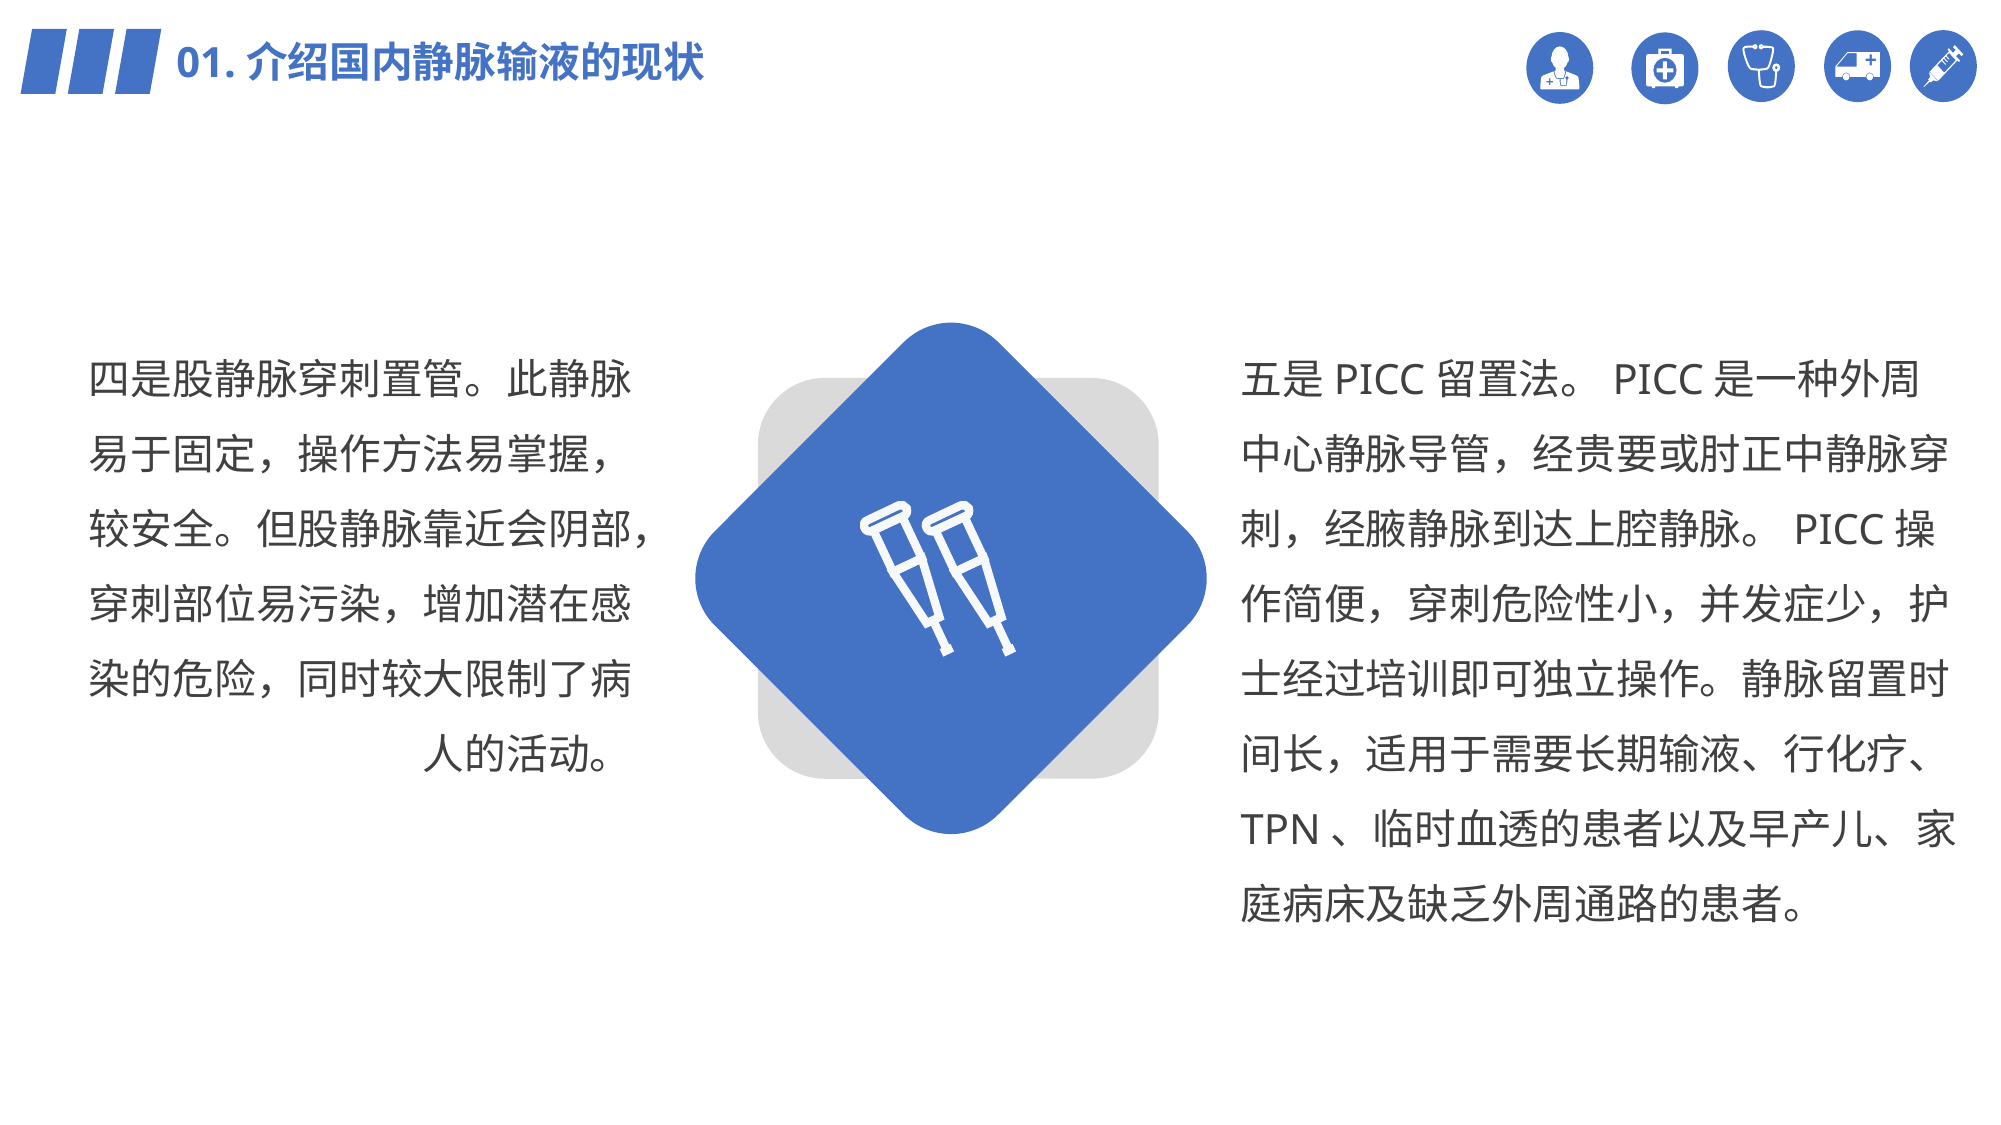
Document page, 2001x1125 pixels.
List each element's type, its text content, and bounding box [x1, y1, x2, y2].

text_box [750, 377, 1159, 779]
text_box 五是PICC留置法。PICC是一种外周中心静脉导管，经贵要或肘正中静脉穿刺，经腋静脉到达上腔静脉。PICC操作简便，穿刺危险性小，并发症少，护士经过培训即可独立操作。静脉留置时间长，适用于需要长期输液、行化疗、TPN、临时血透的患者以及早产儿、家庭病床及缺乏外周通路的患者。 [1225, 320, 1975, 936]
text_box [20, 28, 796, 94]
text_box 01.介绍国内静脉输液的现状 [9, 26, 568, 92]
text_box 四是股静脉穿刺置管。此静脉易于固定，操作方法易掌握，较安全。但股静脉靠近会阴部，穿刺部位易污染，增加潜在感染的危险，同时较大限制了病人的活动。 [41, 320, 647, 786]
picture [860, 500, 1017, 657]
